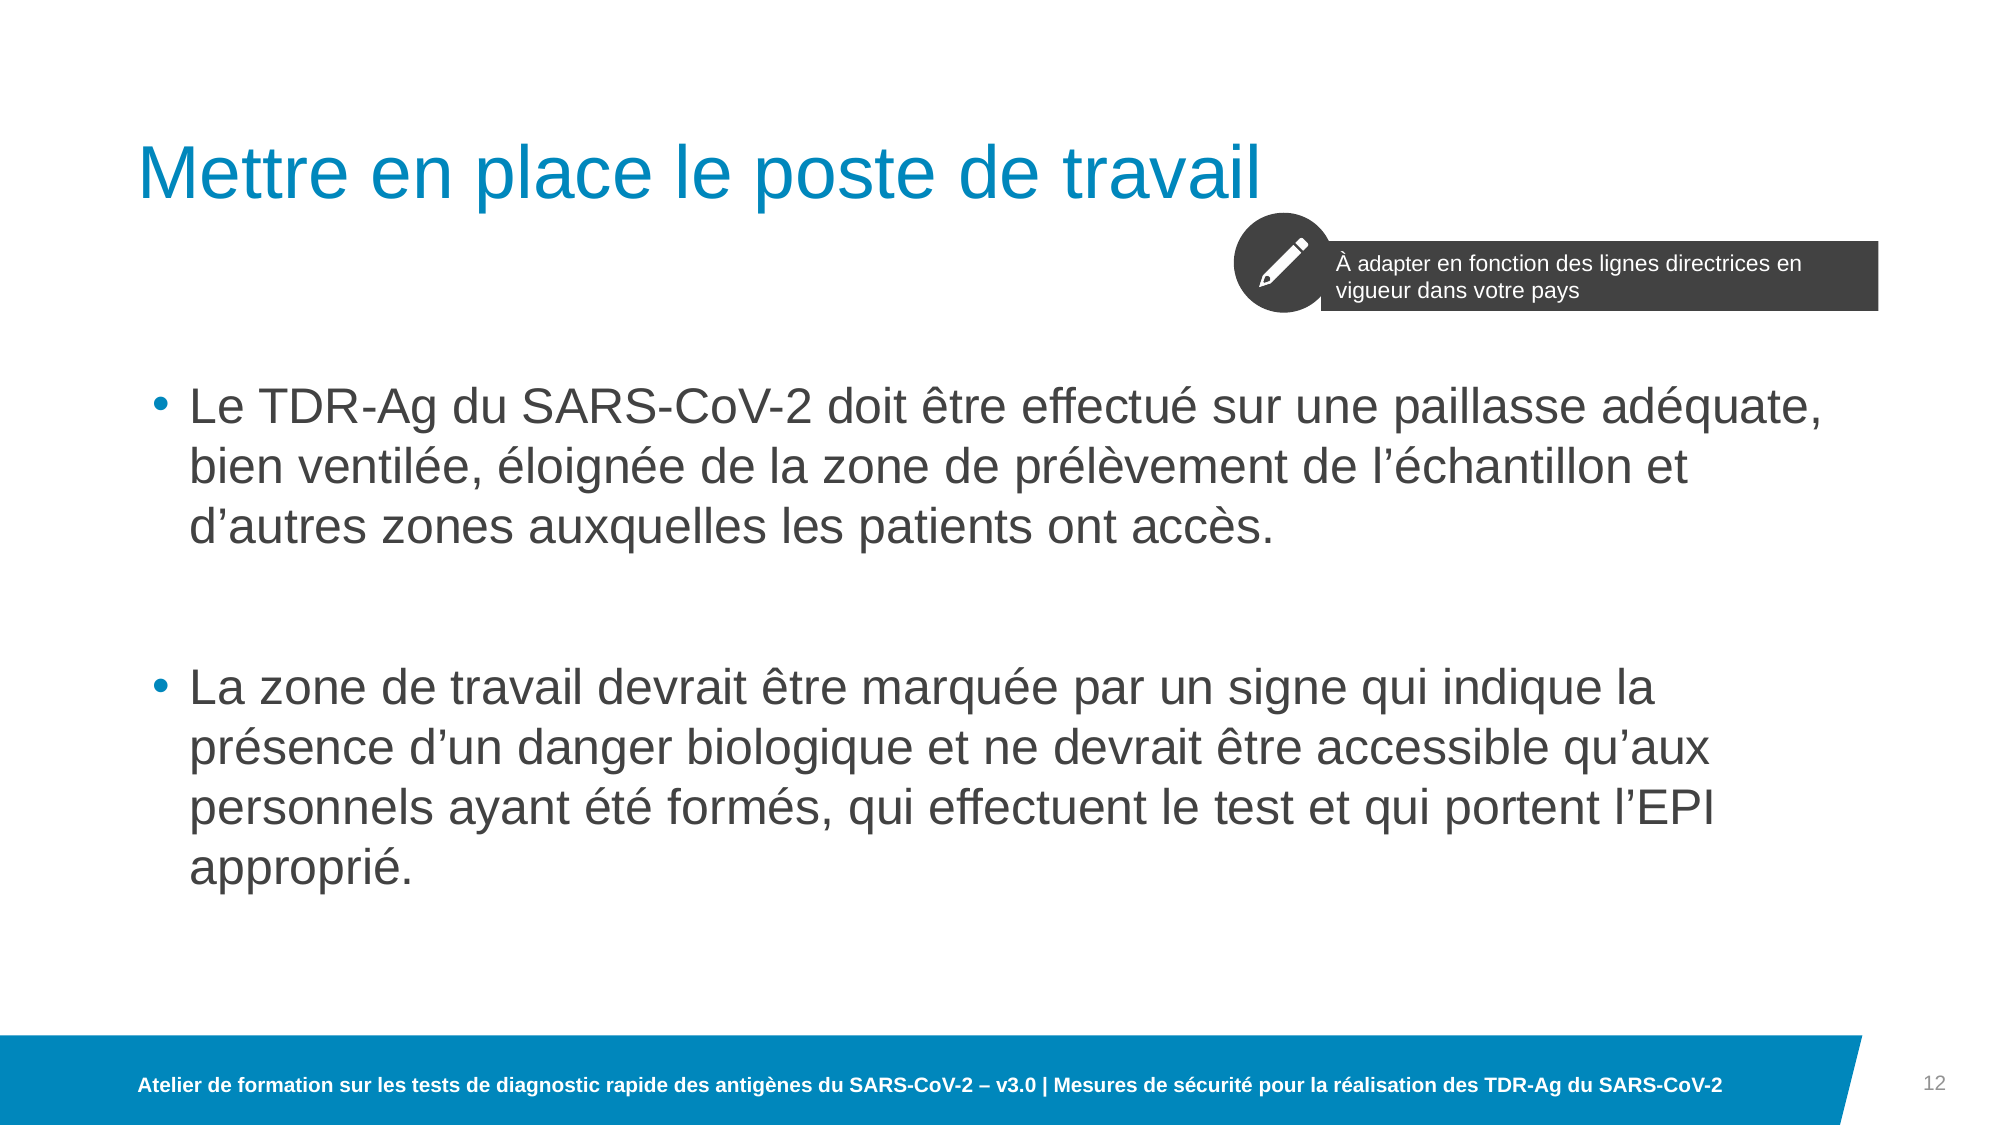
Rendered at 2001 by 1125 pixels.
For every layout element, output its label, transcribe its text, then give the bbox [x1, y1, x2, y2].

slide_number 12 [1862, 1035, 1947, 1125]
footer Atelier de formation sur les tests de diagnostic rapide des antigènes du SARS-CoV-2 – v3.0 | Mesures de sécurité pour la réalisation des TDR-Ag du SARS-CoV-2 [137, 1042, 1762, 1125]
title Mettre en place le poste de travail [137, 59, 1863, 215]
list Le TDR-Ag du SARS-CoV-2 doit être effectué sur une paillasse adéquate, bien ventilée, éloignée de la zone de prélèvement de l’échantillon et d’autres zones auxquelles les patients ont accès. La zone de travail devrait être marquée par un signe qui indique la présence d’un danger biologique et ne devrait être accessible qu’aux personnels ayant été formés, qui effectuent le test et qui portent l’EPI approprié. [137, 284, 1863, 1014]
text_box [1234, 213, 1879, 312]
